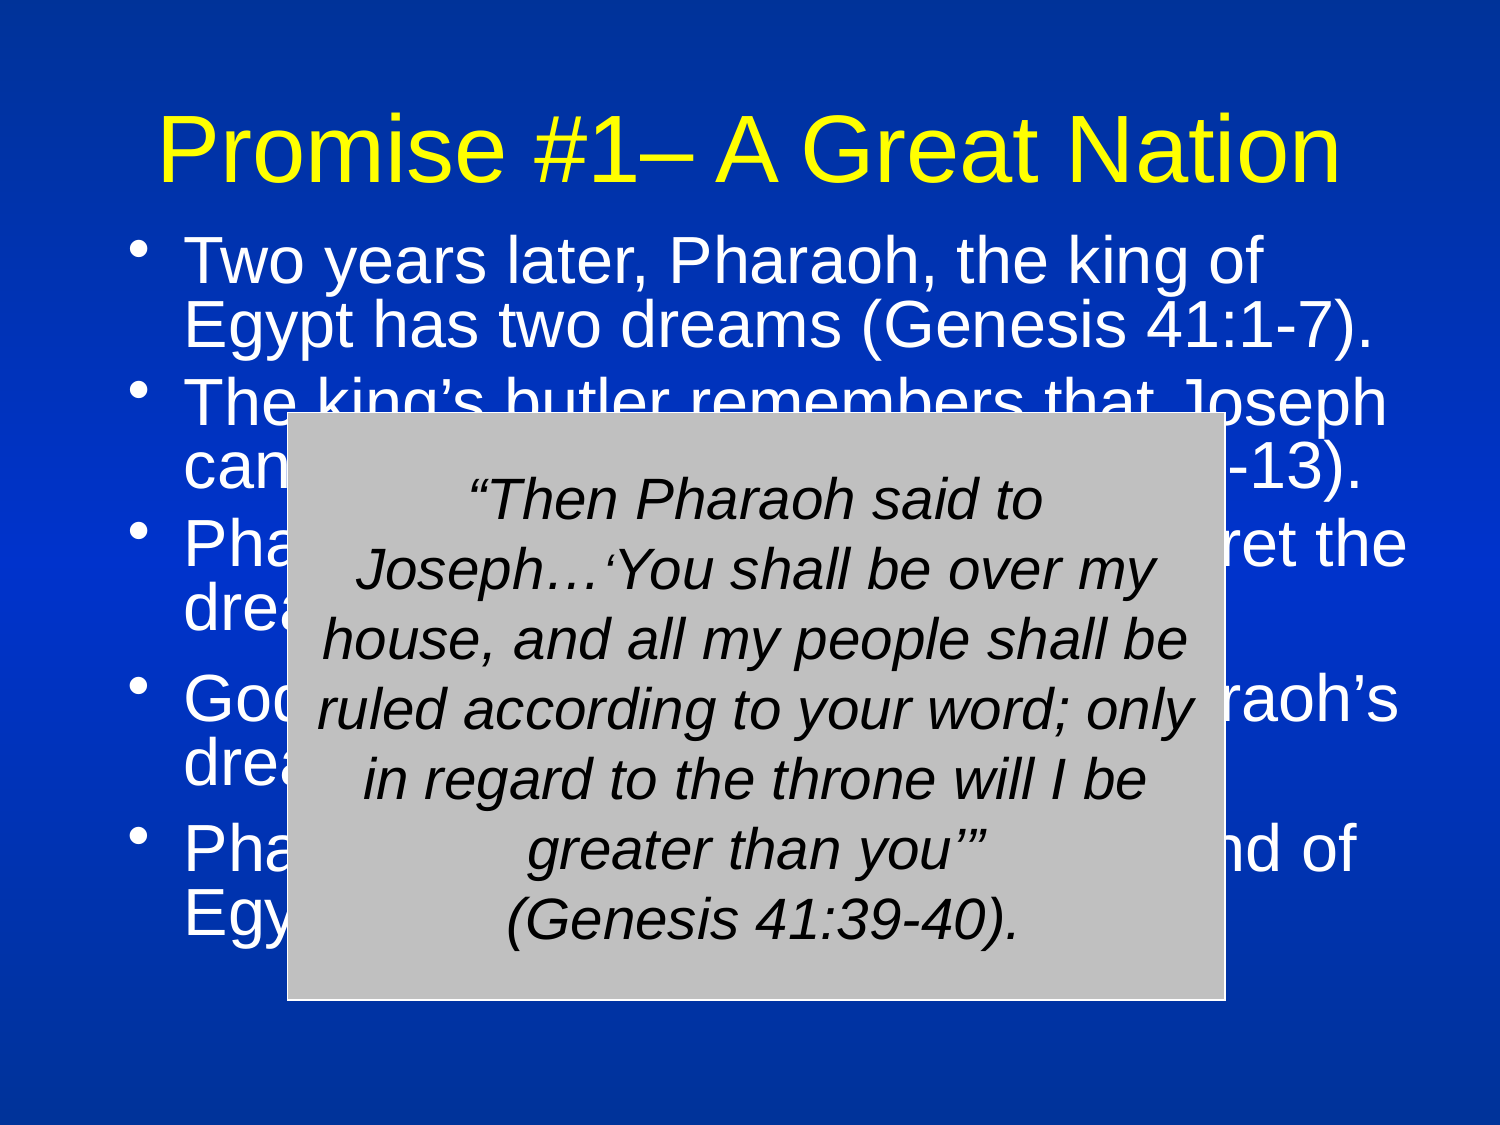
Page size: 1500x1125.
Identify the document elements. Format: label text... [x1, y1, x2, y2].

text_box God allows Joseph to interpret Pharaoh’s dreams (Genesis 41:28-30). [1225, 662, 1450, 800]
text_box “Then Pharaoh said to Joseph…‘You shall be over my house, and all my people shall be ruled according to your word; only in regard to the throne will I be greater than you’” (Genesis 41:39-40). [287, 412, 1225, 1000]
text_box God allows Joseph to interpret Pharaoh’s dreams (Genesis 41:28-30). [112, 662, 287, 800]
text_box Pharaoh places Joseph over the land of Egypt to prepare for the famine! [112, 812, 287, 950]
list Two years later, Pharaoh, the king of Egypt has two dreams (Genesis 41:1-7). The king’s butler remembers that Joseph can interpret dreams (Genesis 41:9-13). Pharaoh sends for Joseph to interpret the dreams (Genesis 41:14-15). [112, 224, 1450, 650]
title Promise #1– A Great Nation [37, 50, 1463, 238]
text_box Pharaoh places Joseph over the land of Egypt to prepare for the famine! [1225, 812, 1450, 950]
